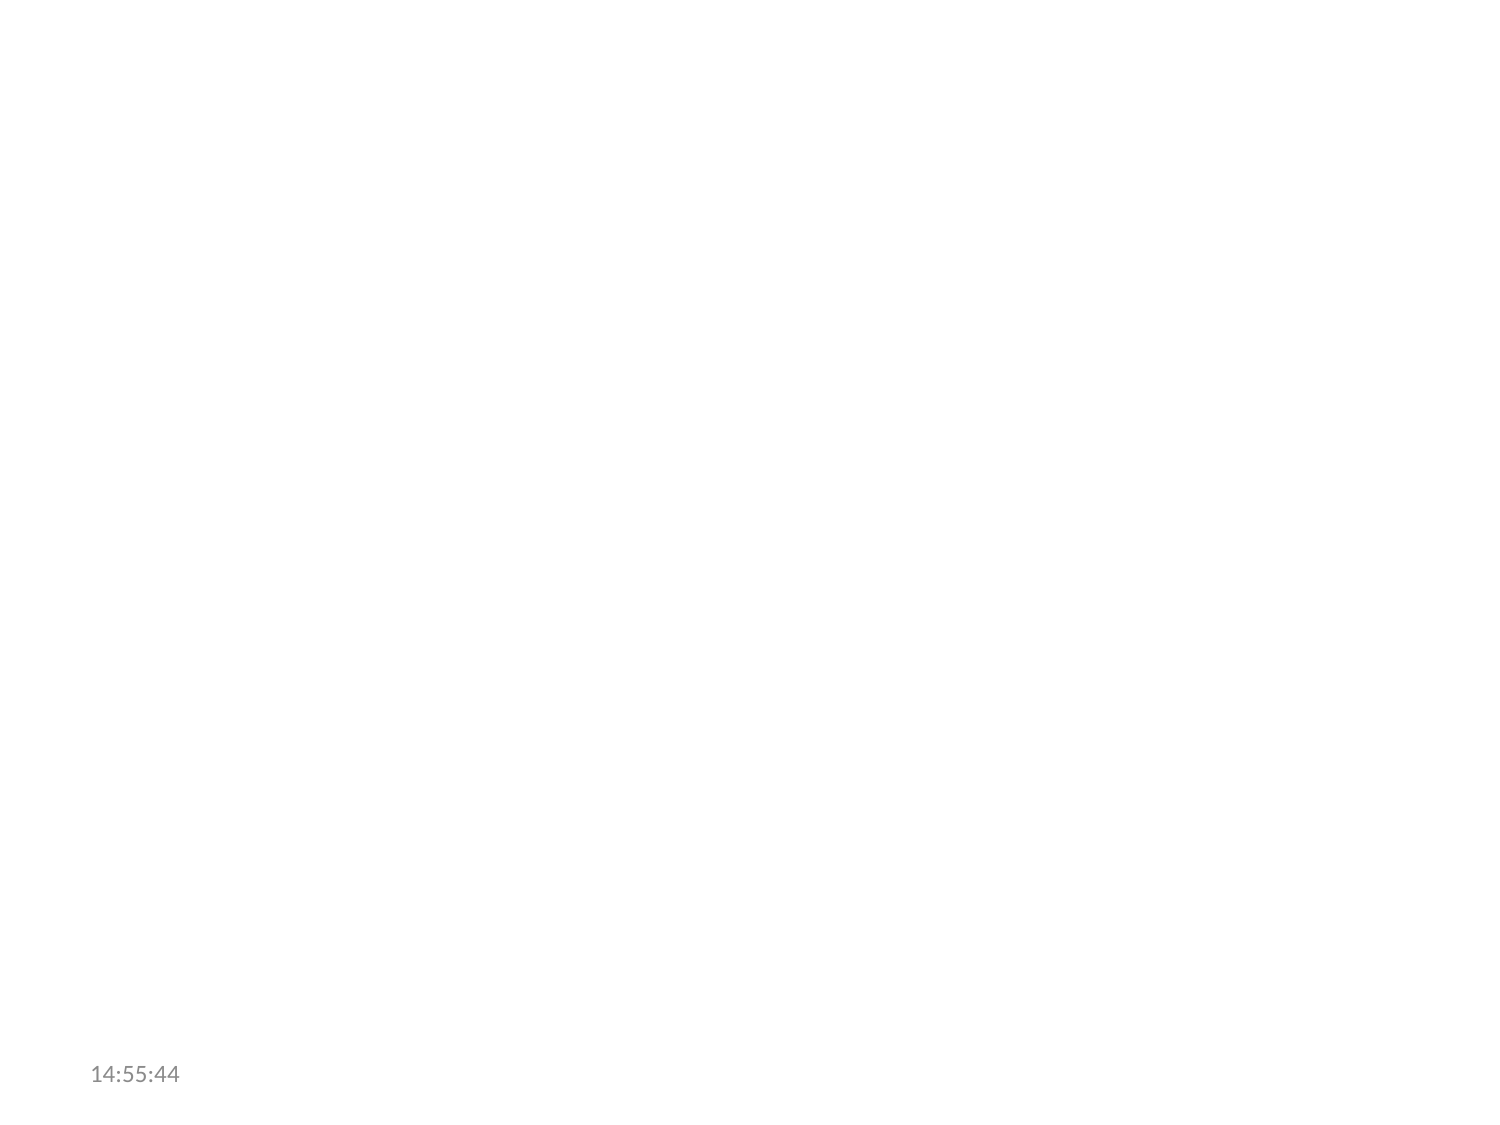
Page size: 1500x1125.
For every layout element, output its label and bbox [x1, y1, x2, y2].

slide_number [75, 1042, 425, 1103]
